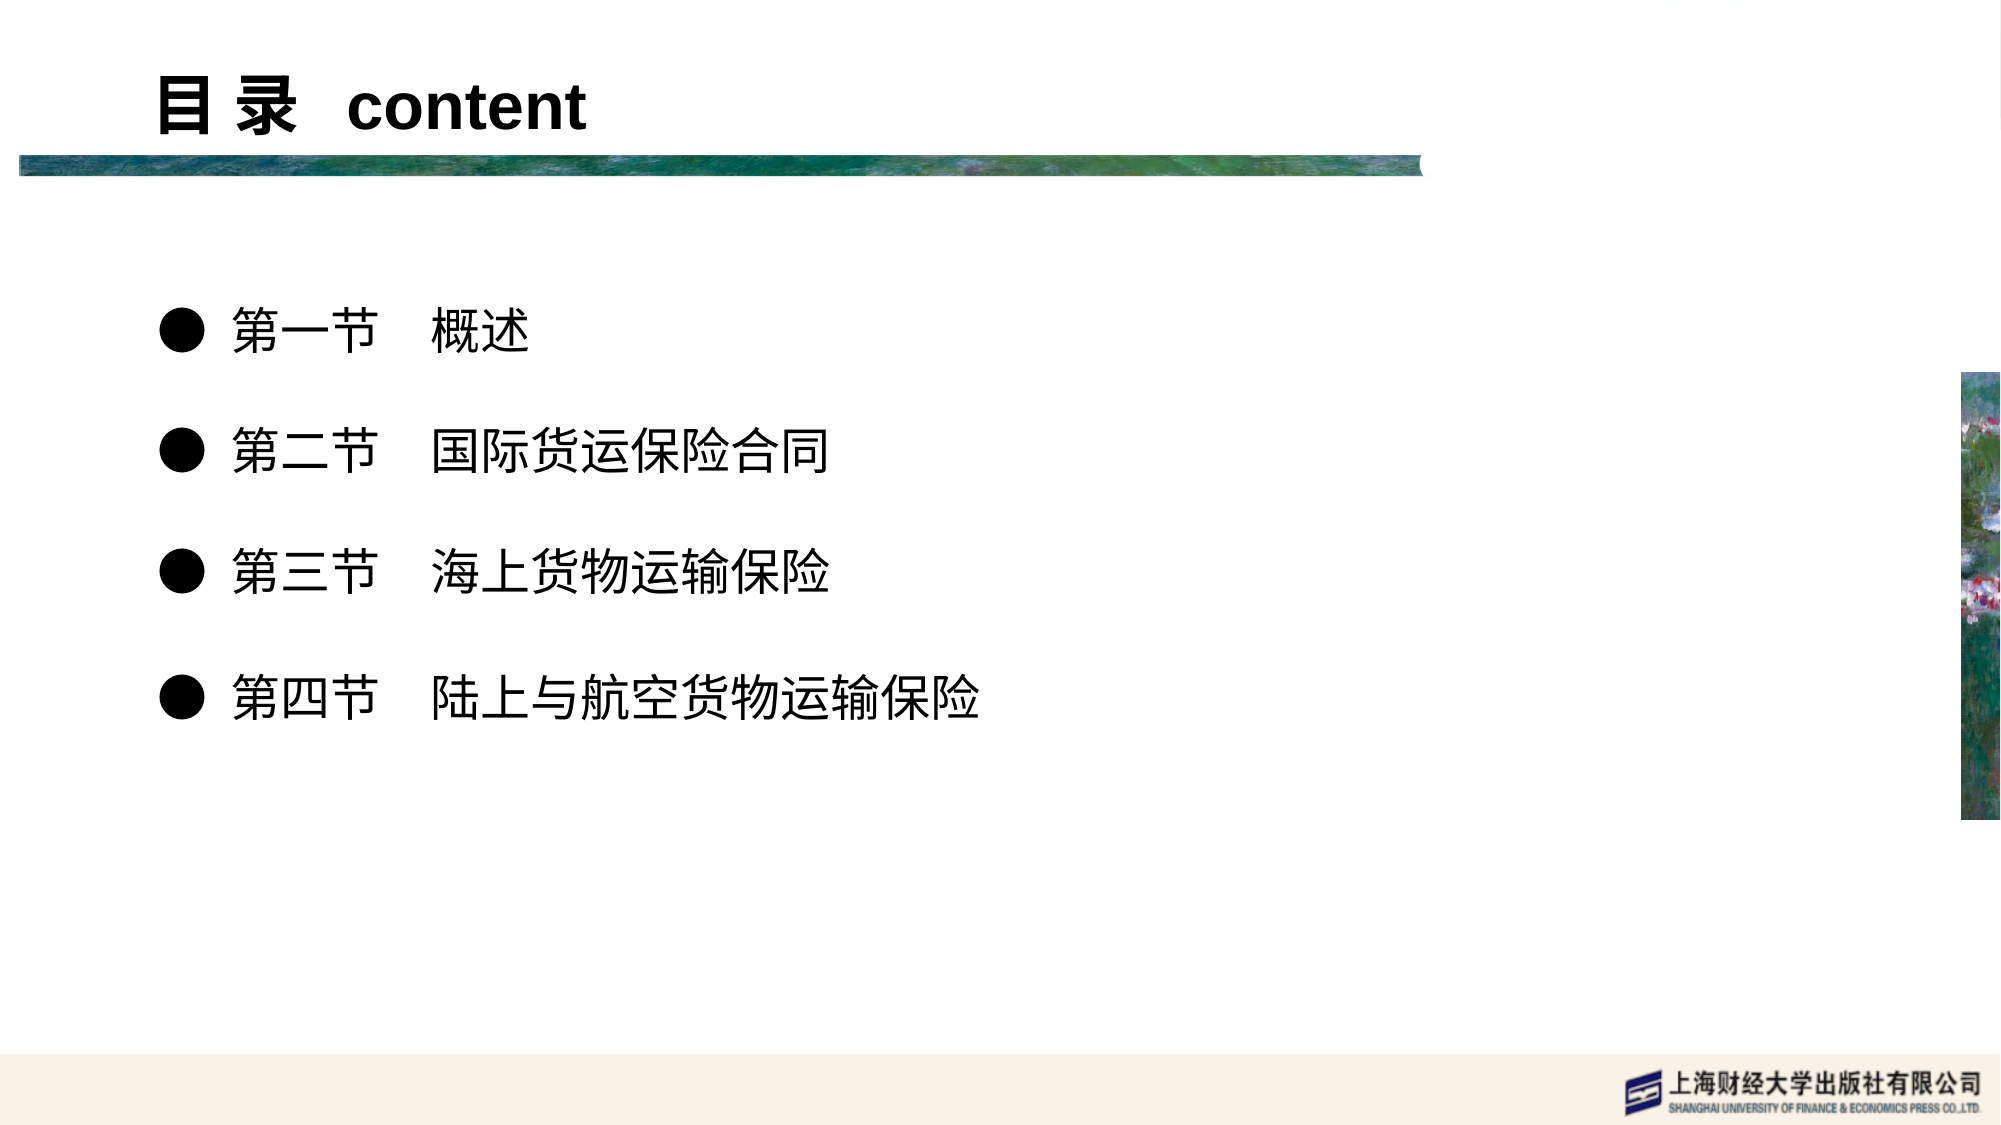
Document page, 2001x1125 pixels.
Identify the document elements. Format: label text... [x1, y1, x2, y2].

text_box 目 录 content [136, 55, 707, 150]
picture [0, 0, 2001, 1125]
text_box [156, 285, 1112, 740]
